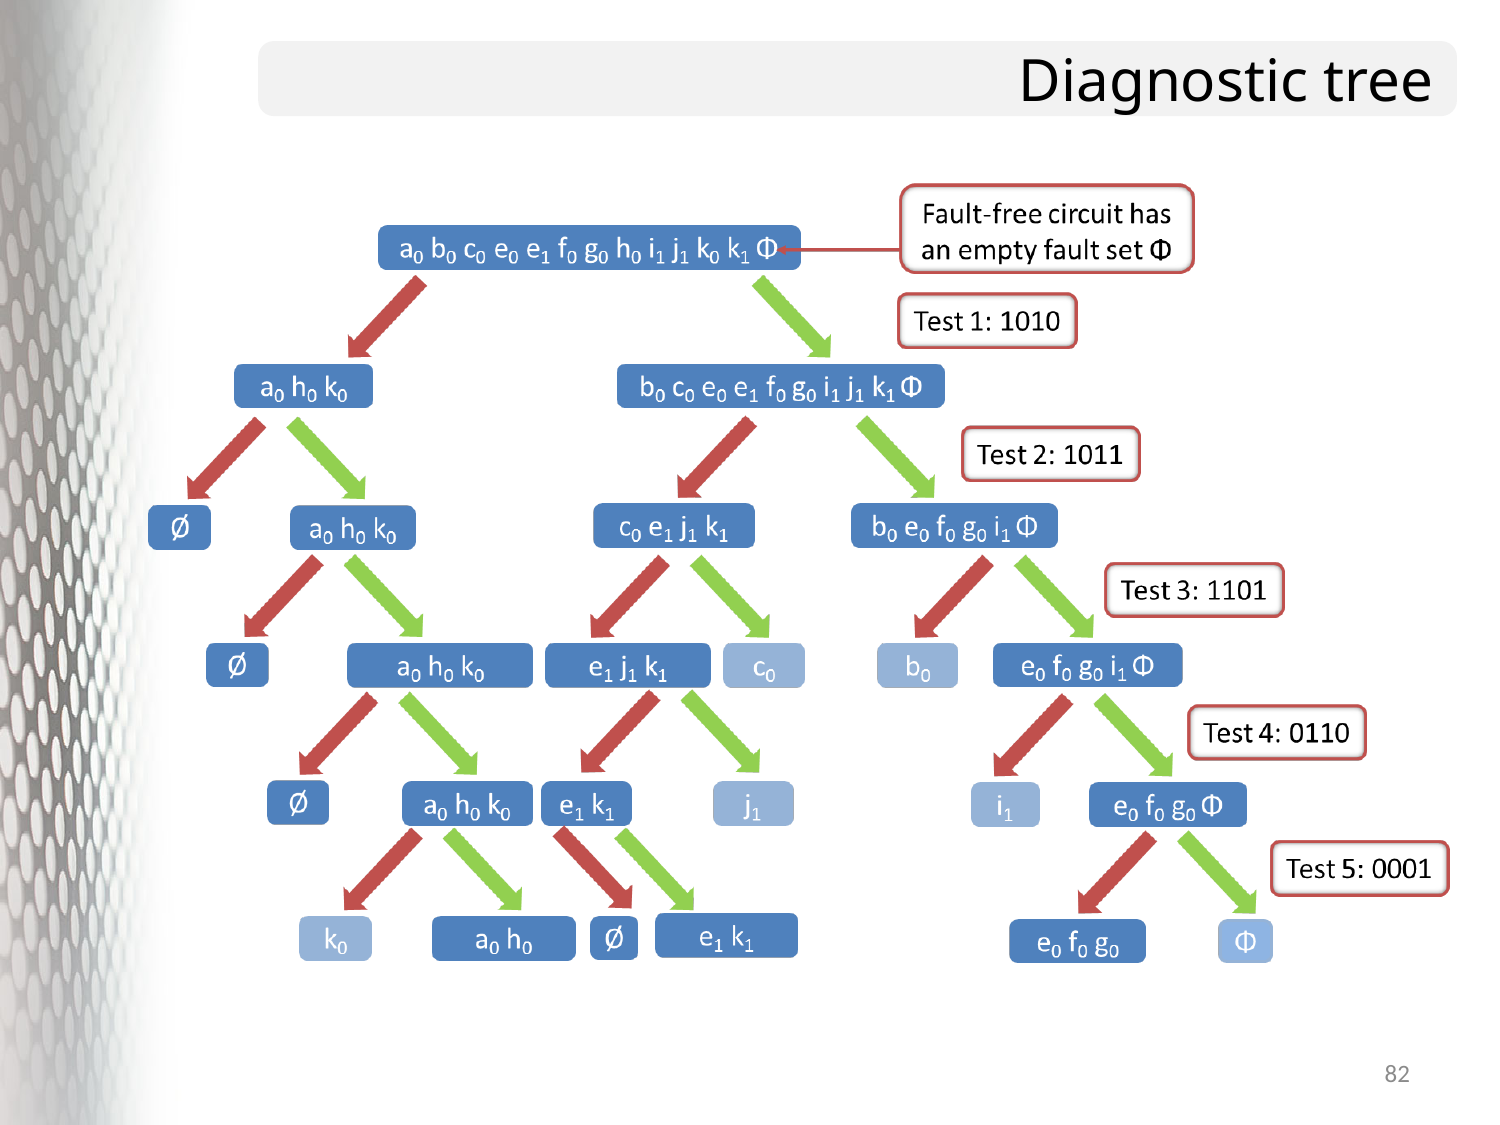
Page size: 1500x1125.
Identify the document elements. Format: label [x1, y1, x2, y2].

slide_number [1074, 1042, 1425, 1103]
picture [0, 0, 1452, 1125]
title [258, 40, 1449, 117]
